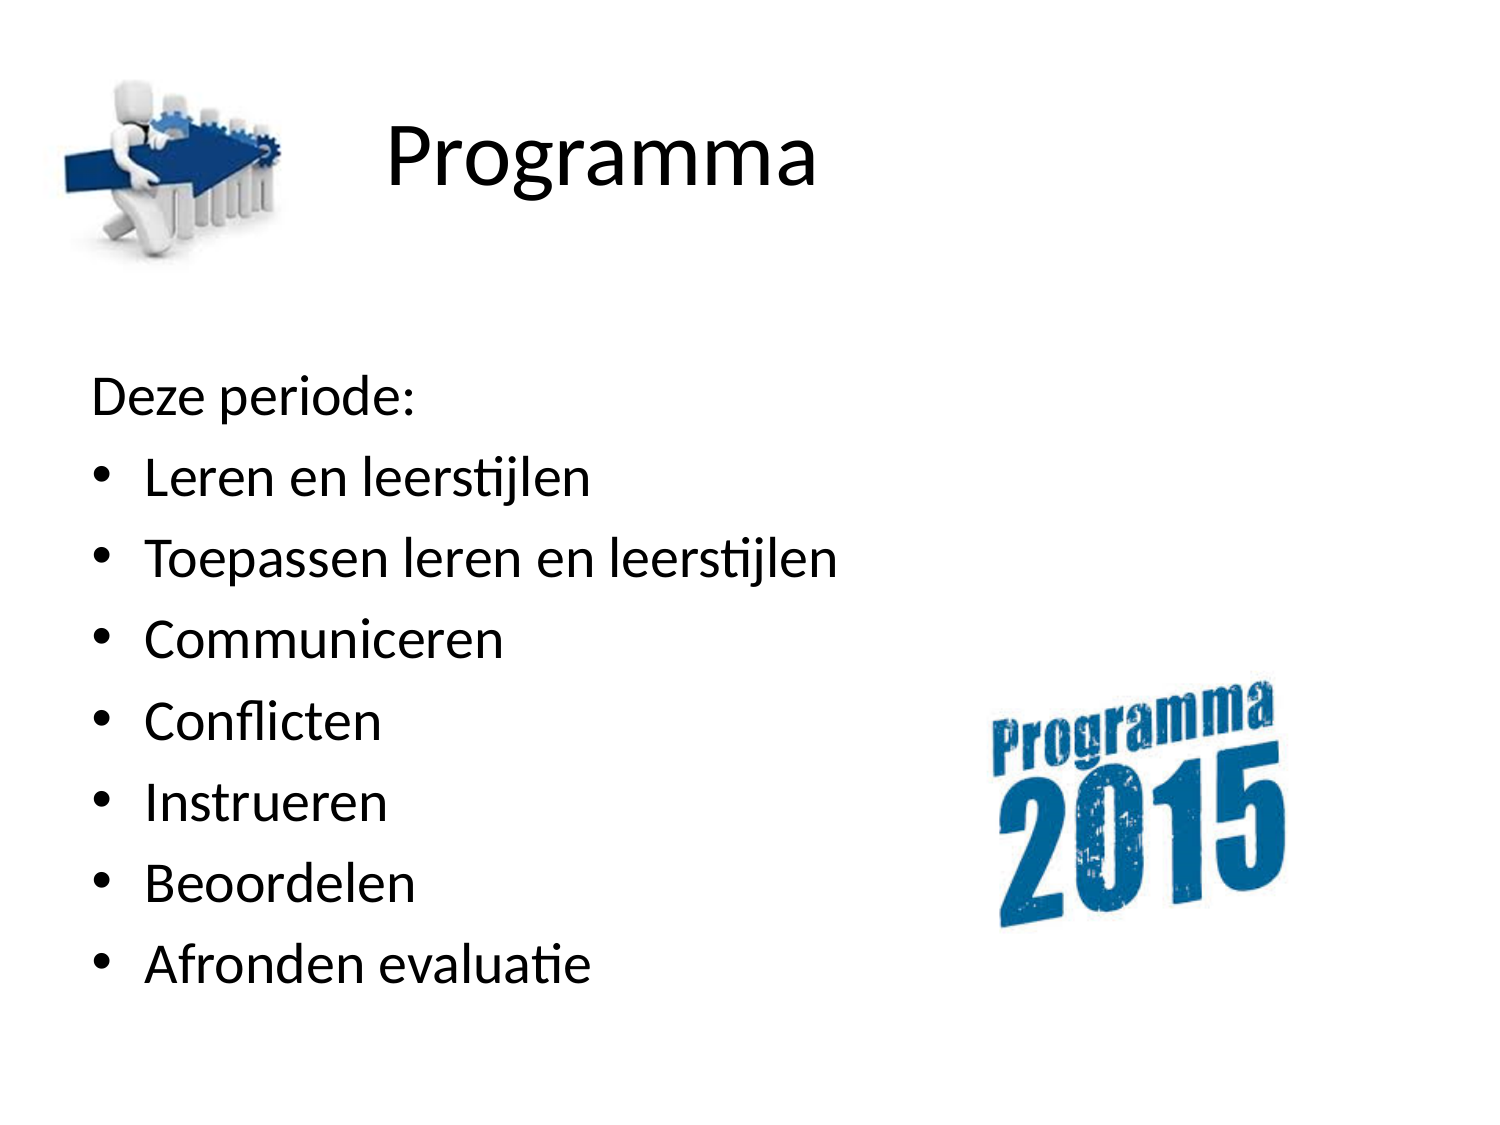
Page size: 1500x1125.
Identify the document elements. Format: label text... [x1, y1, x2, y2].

picture [17, 66, 327, 281]
picture [962, 621, 1315, 974]
list Deze periode: Leren en leerstijlen Toepassen leren en leerstijlen Communiceren Conflicten Instrueren Beoordelen Afronden evaluatie [76, 349, 1425, 1005]
title Programma [289, 54, 916, 244]
